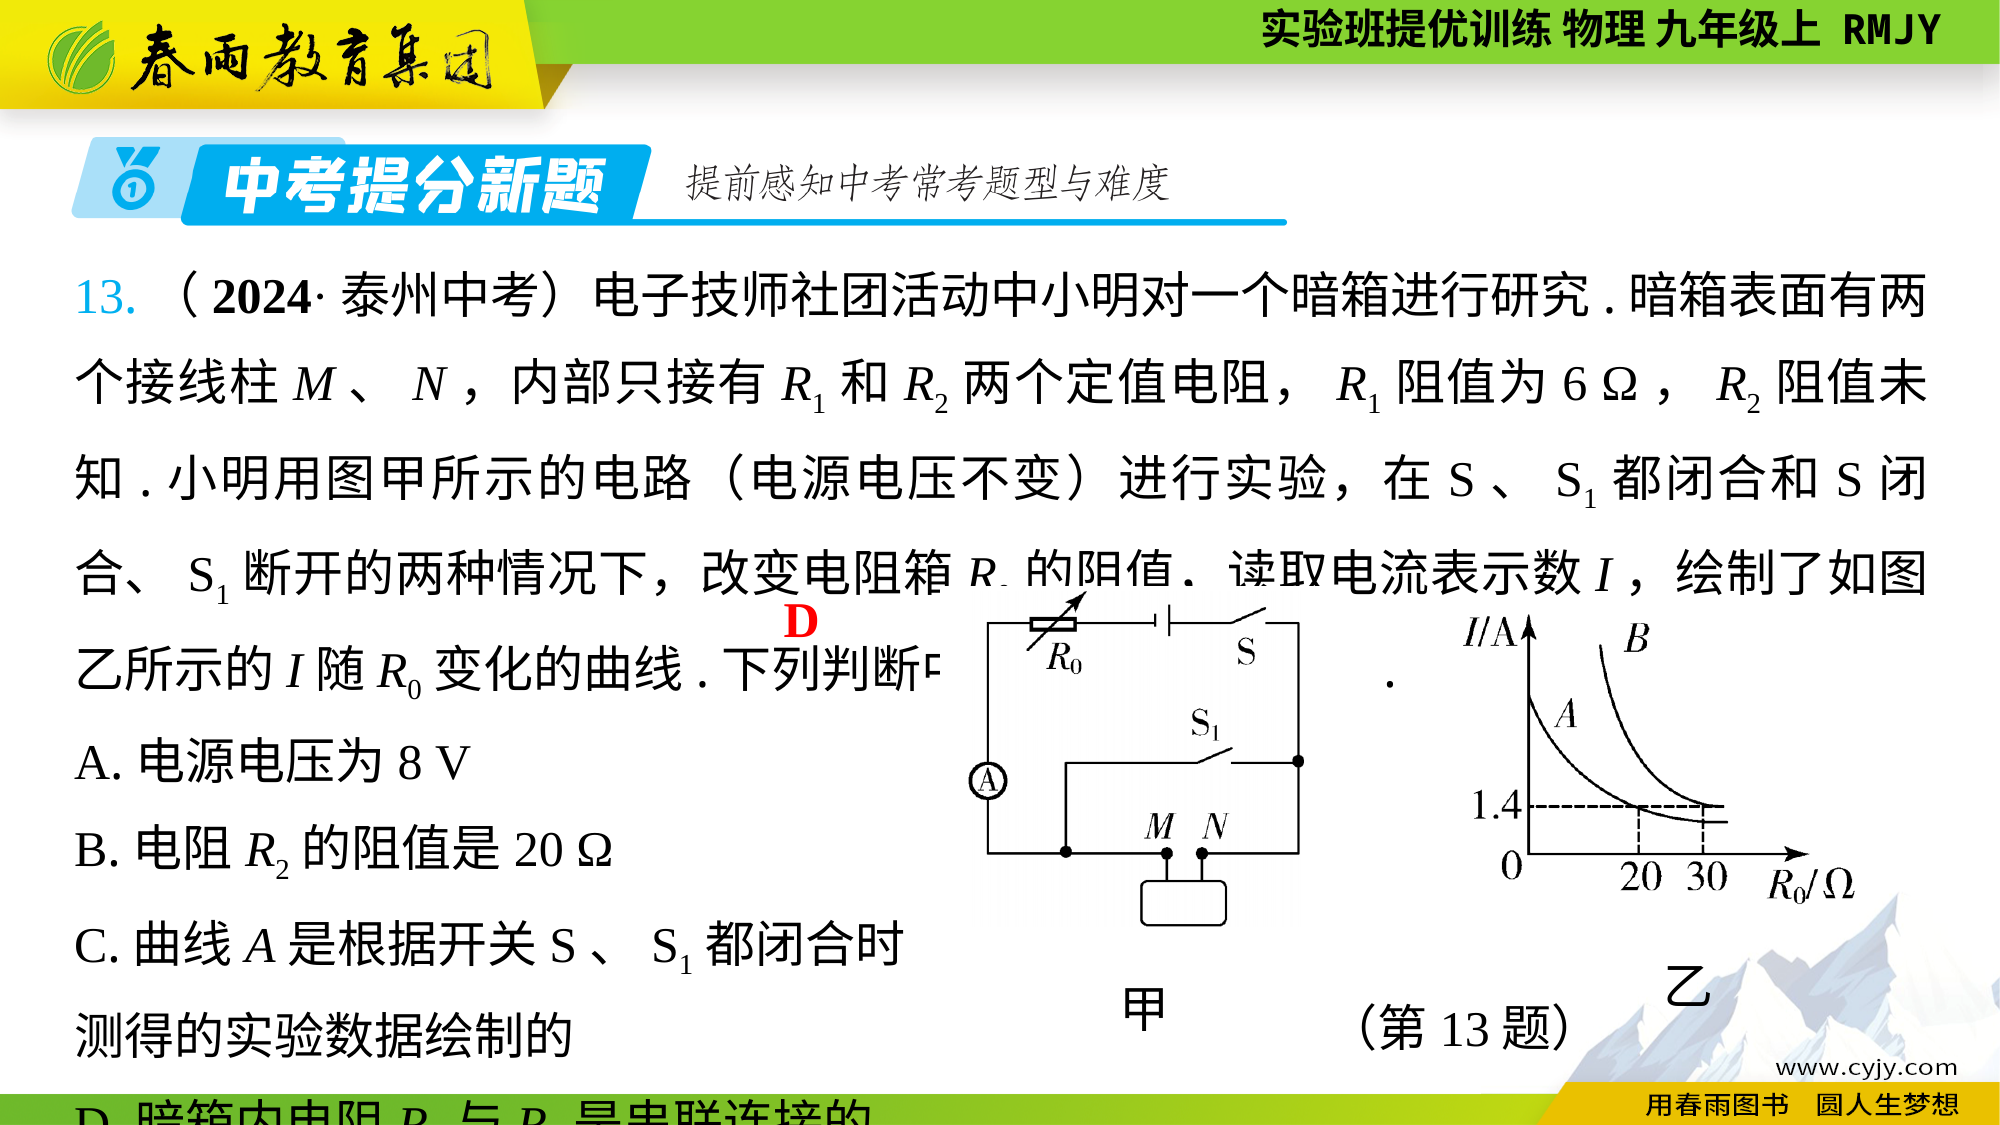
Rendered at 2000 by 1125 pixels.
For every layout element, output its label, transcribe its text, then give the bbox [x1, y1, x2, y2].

text_box （第13题） [1313, 959, 1617, 1065]
picture [0, 0, 2000, 1125]
text_box 甲 [1105, 940, 1186, 1046]
list 13.（2024·泰州中考）电子技师社团活动中小明对一个暗箱进行研究.暗箱表面有两个接线柱M、N，内部只接有R1和R2两个定值电阻，R1阻值为6 Ω，R2阻值未知.小明用图甲所示的电路（电源电压不变）进行实验，在S、S1都闭合和S闭合、S1断开的两种情况下，改变电阻箱R0的阻值，读取电流表示数I，绘制了如图乙所示的I随R0变化的曲线.下列判断中正确的是（ ）. A.电源电压为8 V B.电阻R2的阻值是20 Ω C.曲线A是根据开关S、S1都闭合时 测得的实验数据绘制的 D.暗箱内电阻R1与R2是串联连接的 [59, 231, 1944, 1086]
text_box 乙 [1648, 932, 1729, 1022]
text_box D [768, 580, 835, 656]
